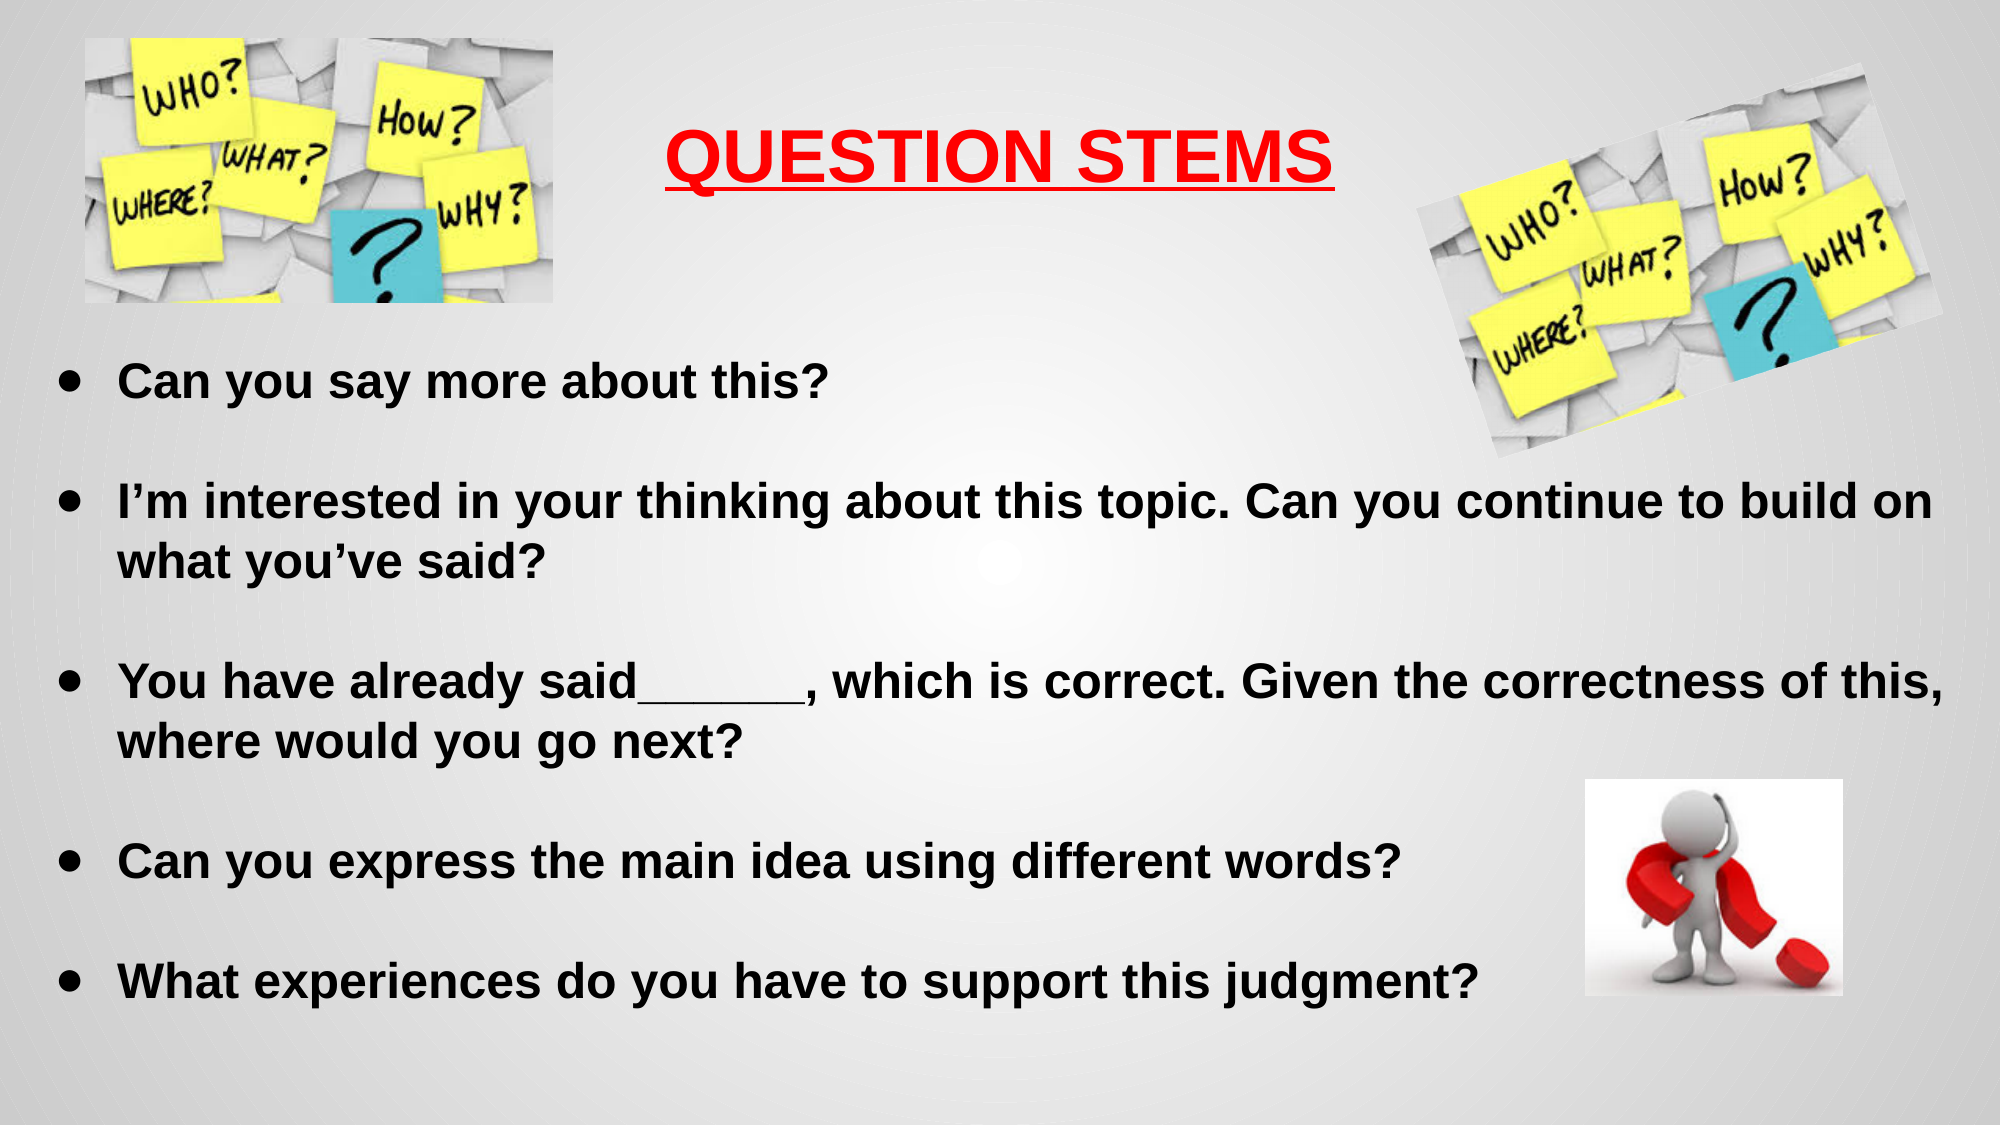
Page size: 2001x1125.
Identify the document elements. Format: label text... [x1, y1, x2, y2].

title QUESTION STEMS Can you say more about this? I’m interested in your thinking about this topic. Can you continue to build on what you’ve said? You have already said______, which is correct. Given the correctness of this, where would you go next? Can you express the main idea using different words? What experiences do you have to support this judgment? [27, 38, 1973, 1084]
picture [85, 38, 554, 304]
picture [1417, 64, 1942, 458]
picture [1585, 779, 1843, 996]
